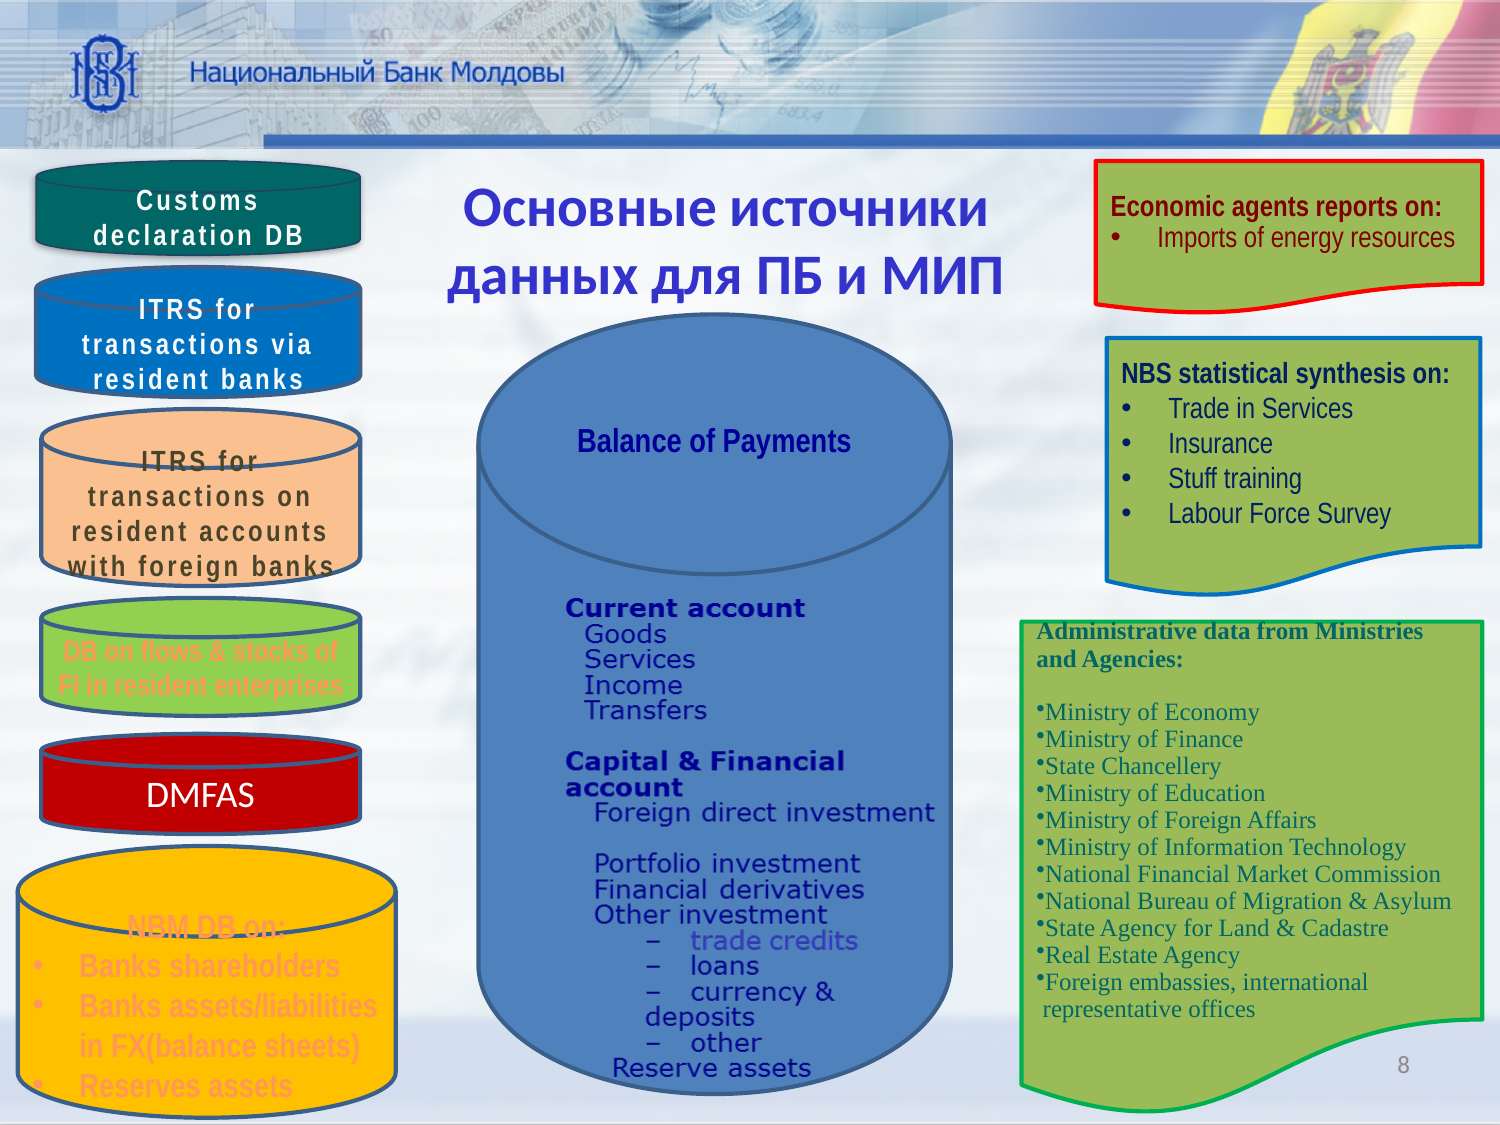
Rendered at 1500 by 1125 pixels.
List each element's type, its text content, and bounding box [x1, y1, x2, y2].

text_box Administrative data from Ministries and Agencies: Ministry of Economy Ministry of Finance State Chancellery Ministry of Education Ministry of Foreign Affairs Ministry of Information Technology National Financial Market Commission National Bureau of Migration & Asylum State Agency for Land & Cadastre Real Estate Agency Foreign embassies, international representative offices [1019, 619, 1485, 1114]
text_box Balance of Payments [531, 418, 898, 468]
text_box Customs declaration DB [35, 159, 361, 257]
text_box [476, 312, 953, 1056]
text_box Economic agents reports on: Imports of energy resources [1093, 158, 1485, 315]
picture [0, 0, 1500, 149]
text_box DB on flows & stocks of FI in resident enterprises [39, 595, 363, 719]
text_box NBM DB on: Banks shareholders Banks assets/liabilities in FX(balance sheets) Reserves assets [15, 843, 398, 1120]
slide_number 8 [1215, 1026, 1425, 1103]
text_box DMFAS [39, 731, 363, 837]
text_box ITRS for transactions on resident accounts with foreign banks [39, 406, 363, 589]
text_box ITRS for transactions via resident banks [33, 264, 363, 400]
text_box Основные источники данных для ПБ и МИП [372, 160, 1081, 315]
picture [547, 584, 951, 1125]
text_box NBS statistical synthesis on: Trade in Services Insurance Stuff training Labour Force Survey [1104, 335, 1483, 597]
